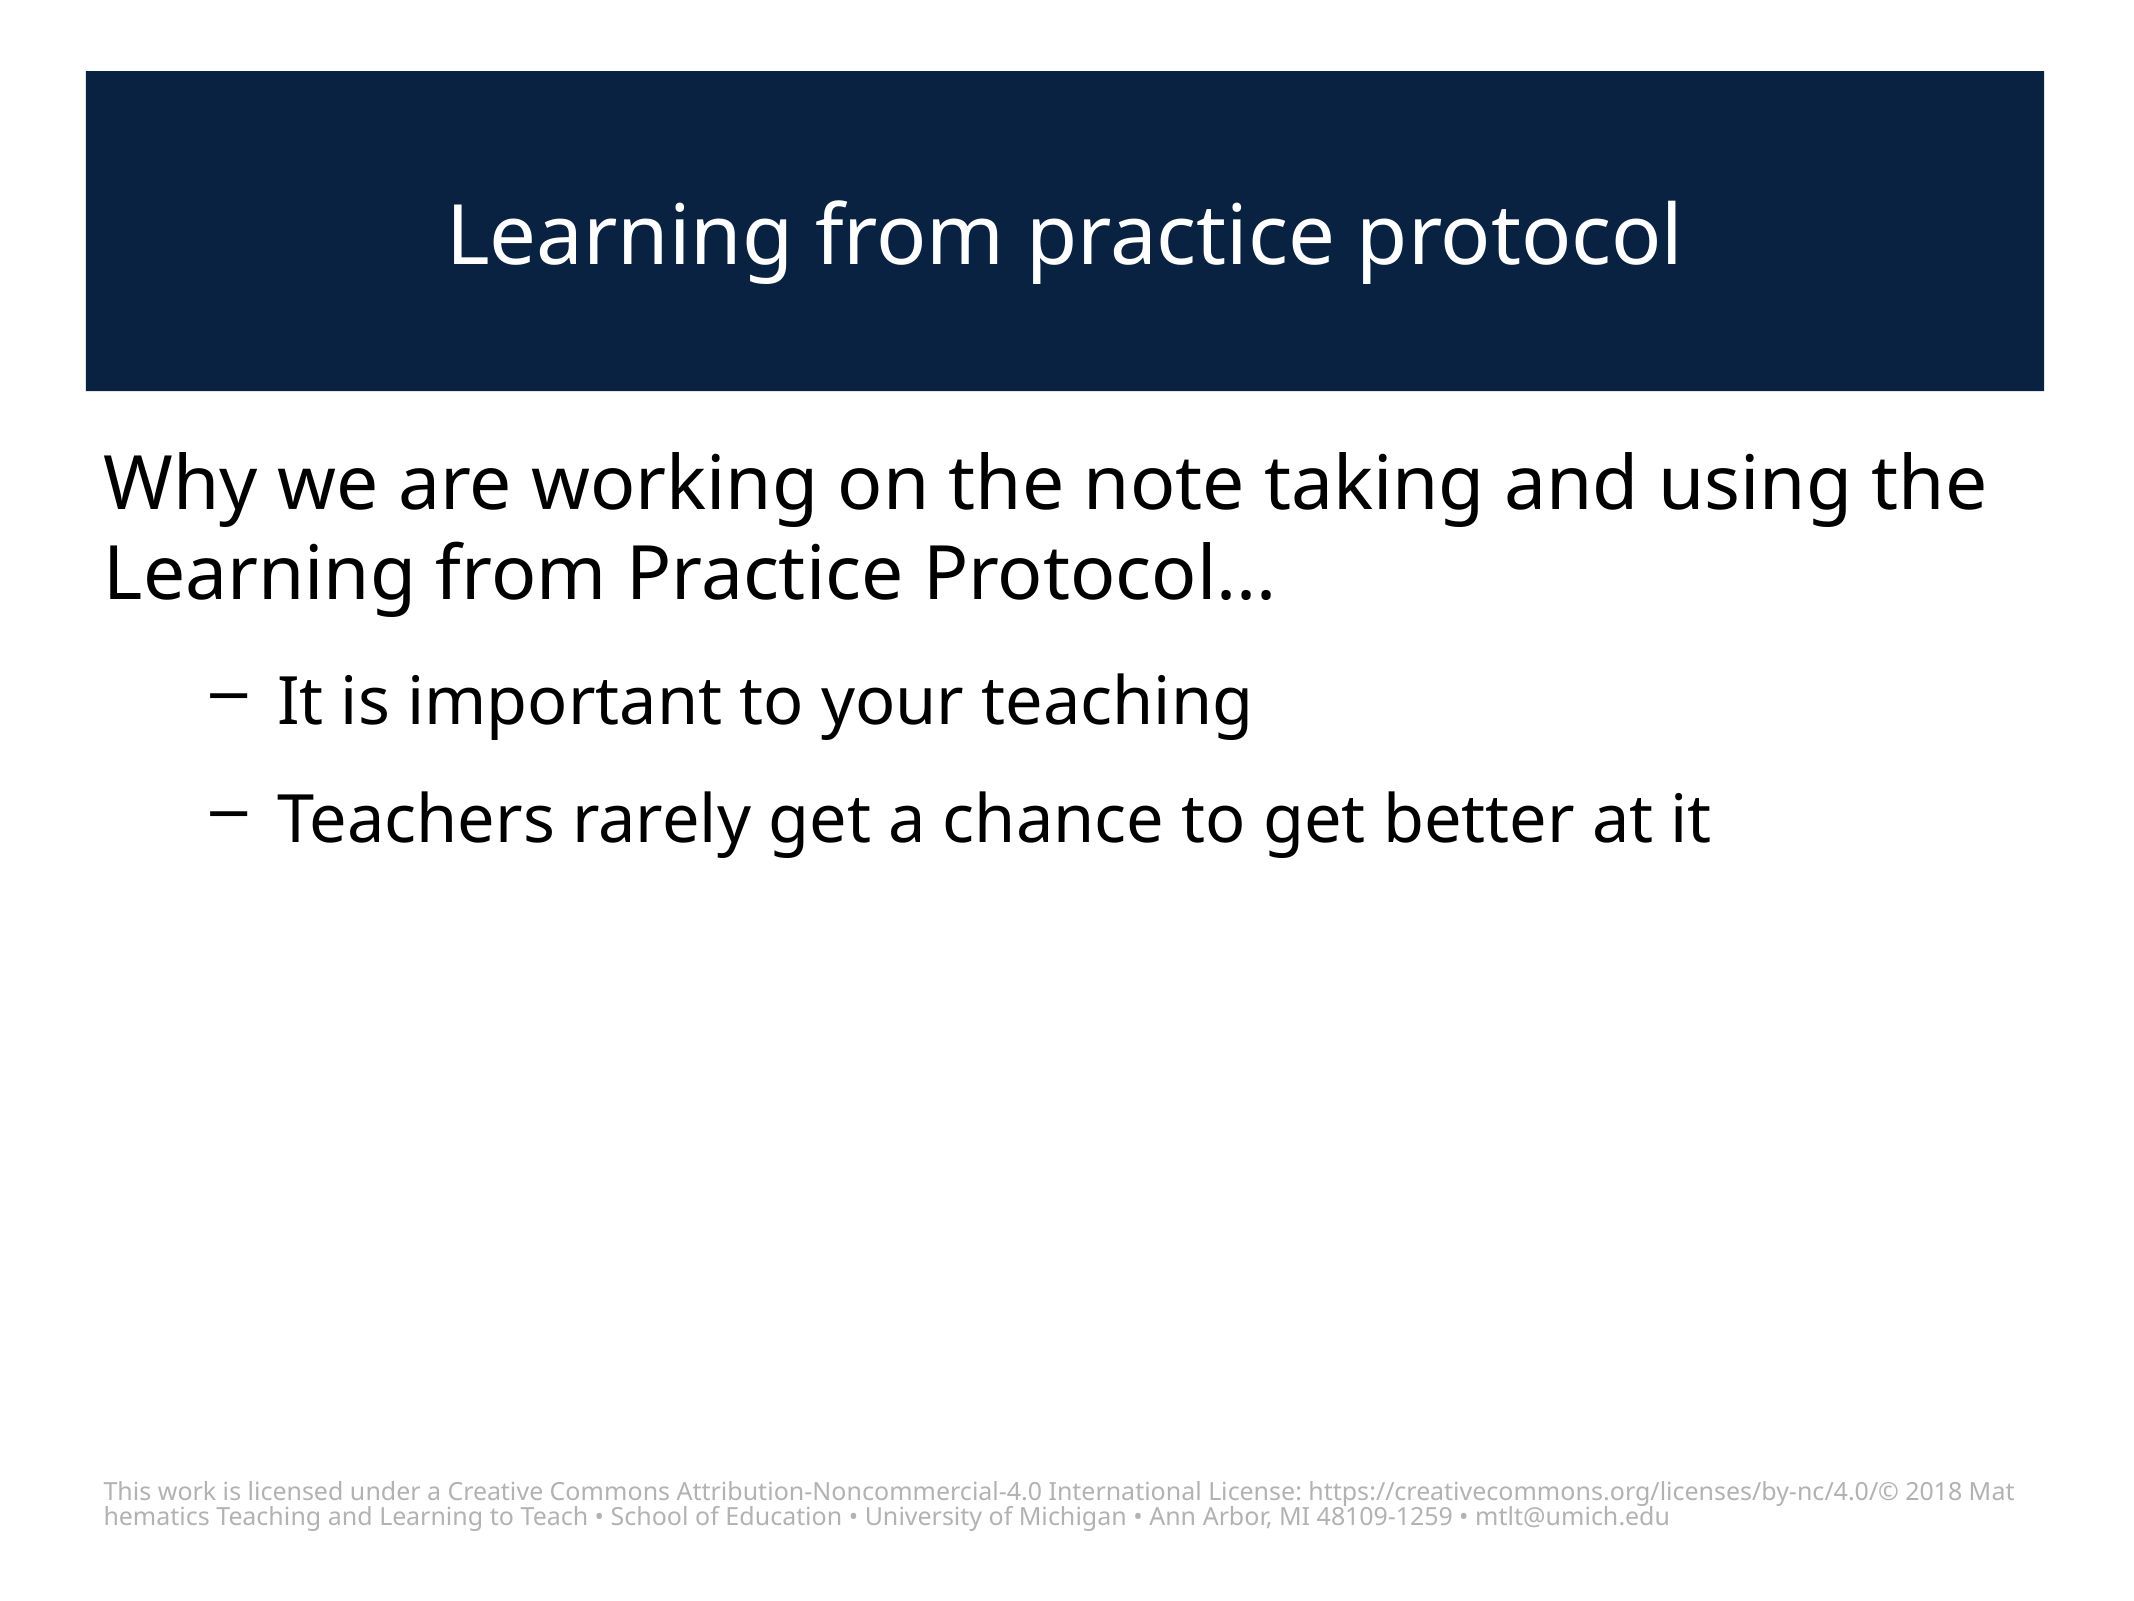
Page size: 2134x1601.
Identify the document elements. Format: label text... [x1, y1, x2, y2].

footer This work is licensed under a Creative Commons Attribution-Noncommercial-4.0 International License: https://creativecommons.org/licenses/by-nc/4.0/ © 2018 Mathematics Teaching and Learning to Teach • School of Education • University of Michigan • Ann Arbor, MI 48109-1259 • mtlt@umich.edu [88, 1436, 2045, 1548]
list Why we are working on the note taking and using the Learning from Practice Protocol... It is important to your teaching Teachers rarely get a chance to get better at it [88, 426, 2045, 1430]
title Learning from practice protocol [85, 71, 2045, 392]
